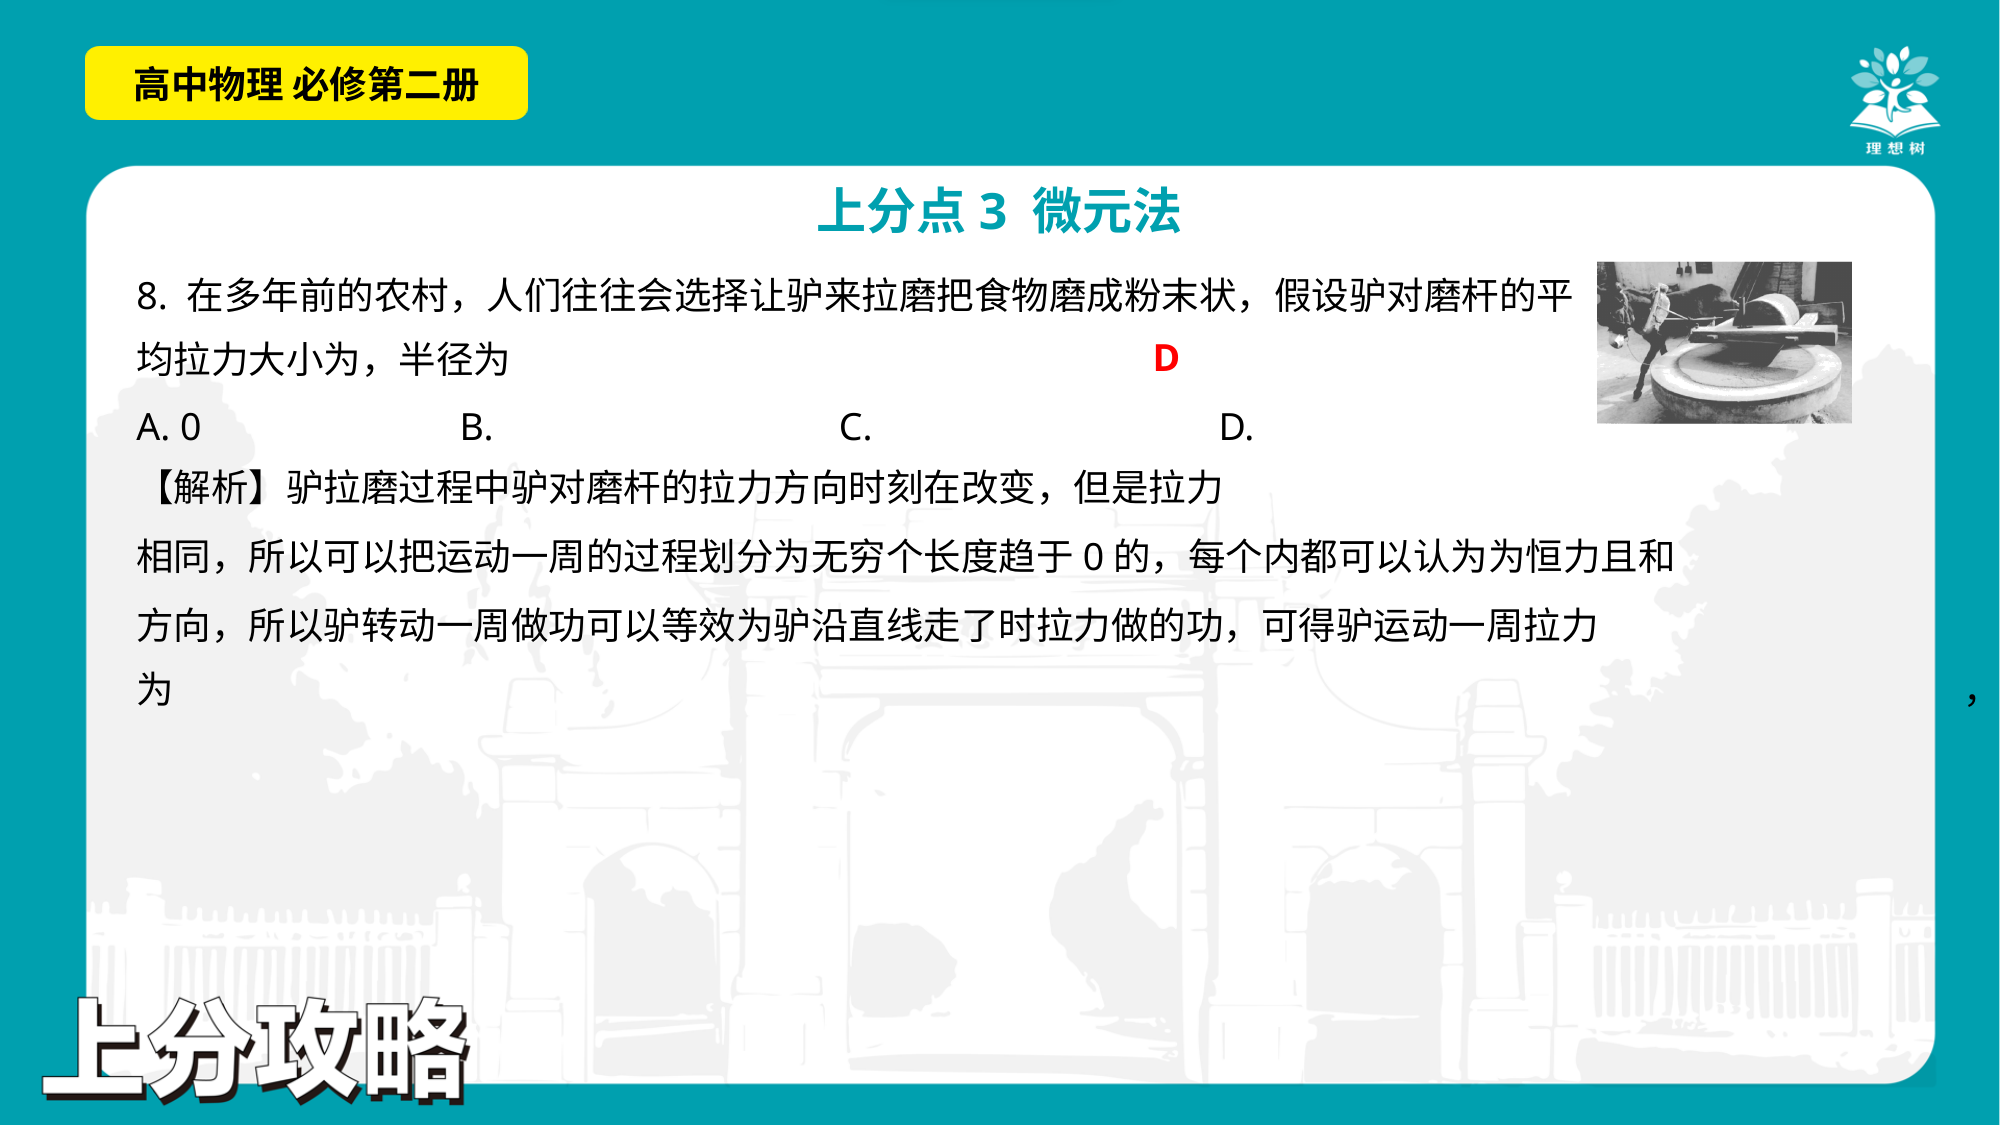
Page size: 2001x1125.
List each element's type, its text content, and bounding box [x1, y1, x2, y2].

picture [0, 0, 2000, 1125]
text_box D [1139, 314, 1194, 373]
